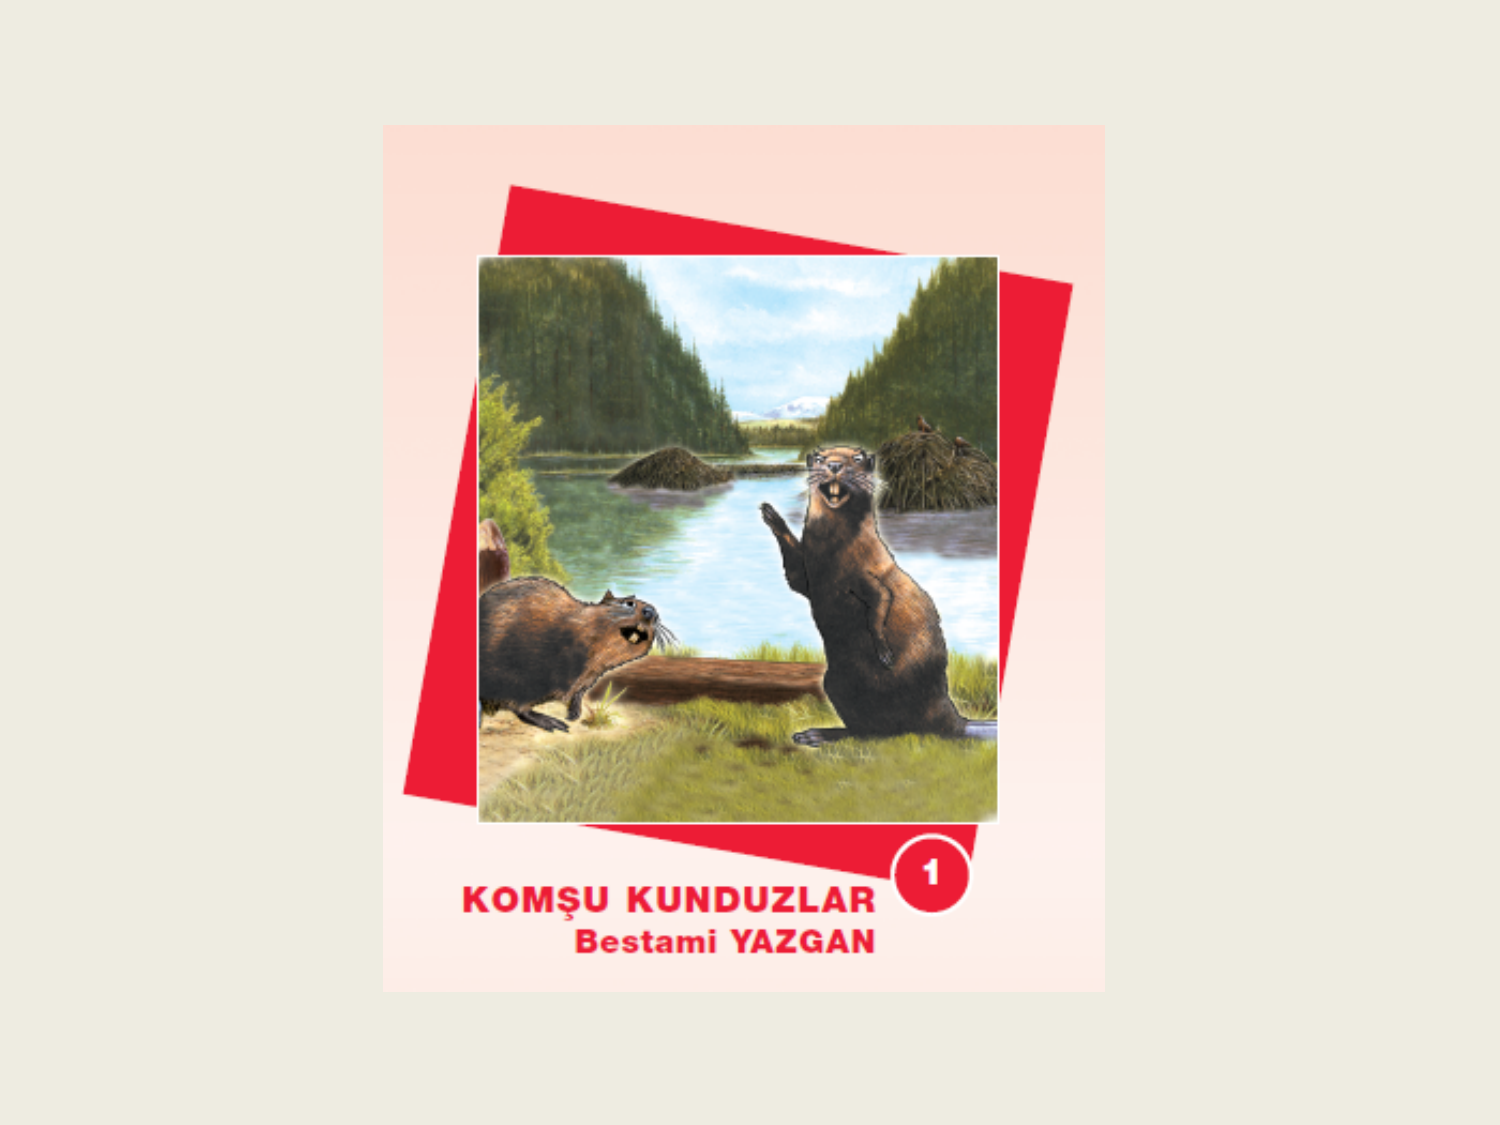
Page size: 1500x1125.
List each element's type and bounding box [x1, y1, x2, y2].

picture [383, 125, 1105, 992]
